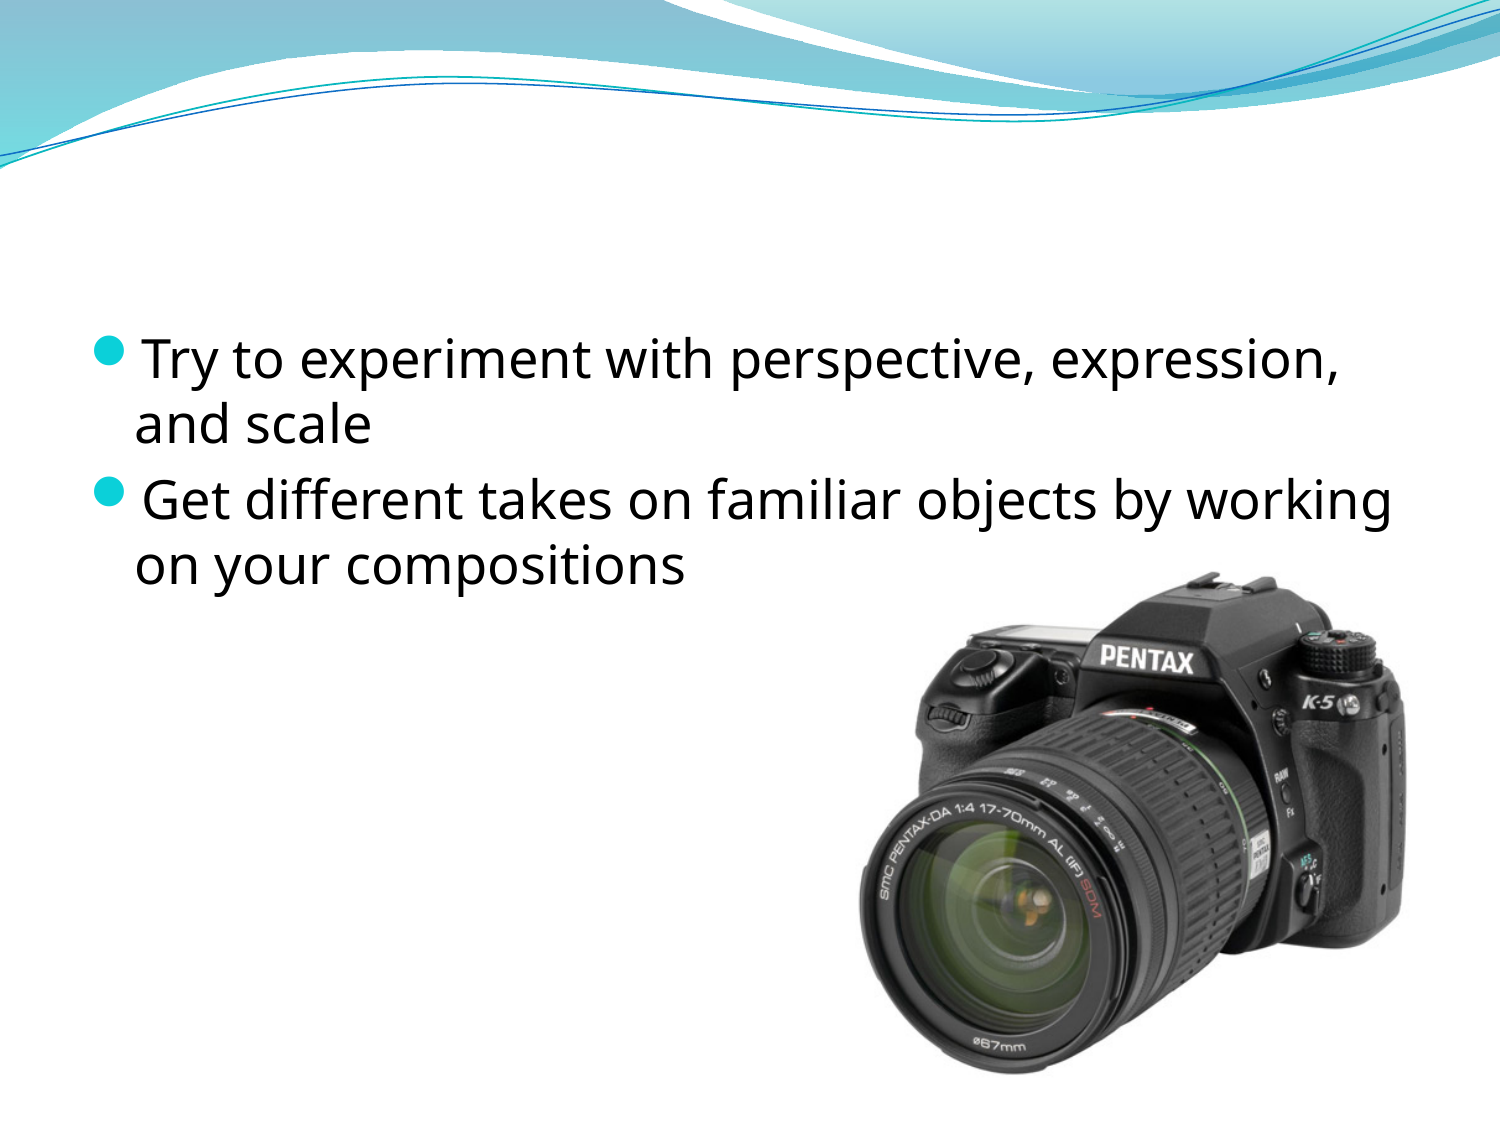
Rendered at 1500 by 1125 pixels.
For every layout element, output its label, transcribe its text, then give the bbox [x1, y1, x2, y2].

list Try to experiment with perspective, expression, and scale Get different takes on familiar objects by working on your compositions [75, 317, 1425, 1038]
picture [855, 562, 1412, 1082]
